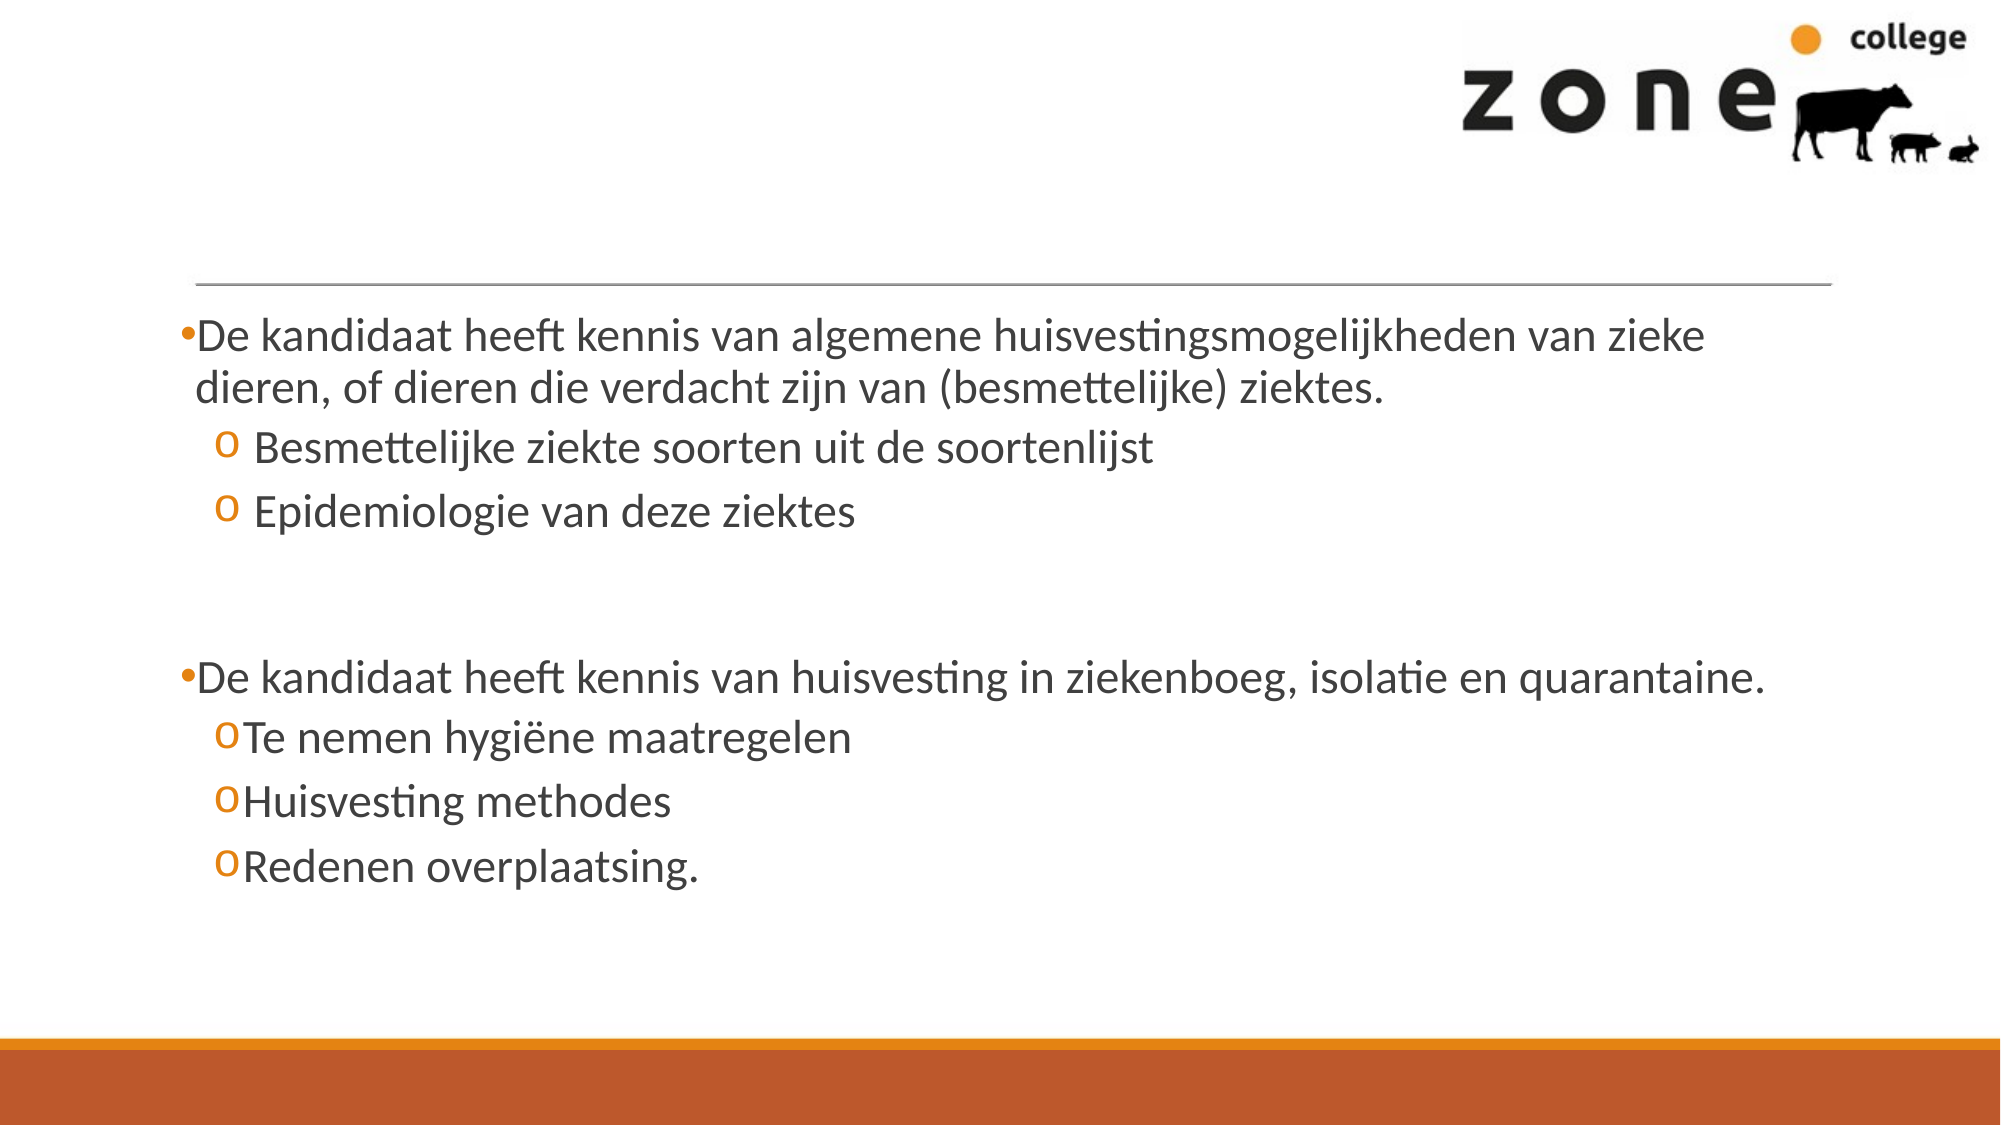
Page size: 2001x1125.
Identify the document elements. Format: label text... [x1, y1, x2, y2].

picture [0, 0, 2001, 1125]
list De kandidaat heeft kennis van algemene huisvestingsmogelijkheden van zieke dieren, of dieren die verdacht zijn van (besmettelijke) ziektes. Besmettelijke ziekte soorten uit de soortenlijst Epidemiologie van deze ziektes De kandidaat heeft kennis van huisvesting in ziekenboeg, isolatie en quarantaine. Te nemen hygiëne maatregelen Huisvesting methodes Redenen overplaatsing. [180, 302, 1830, 963]
